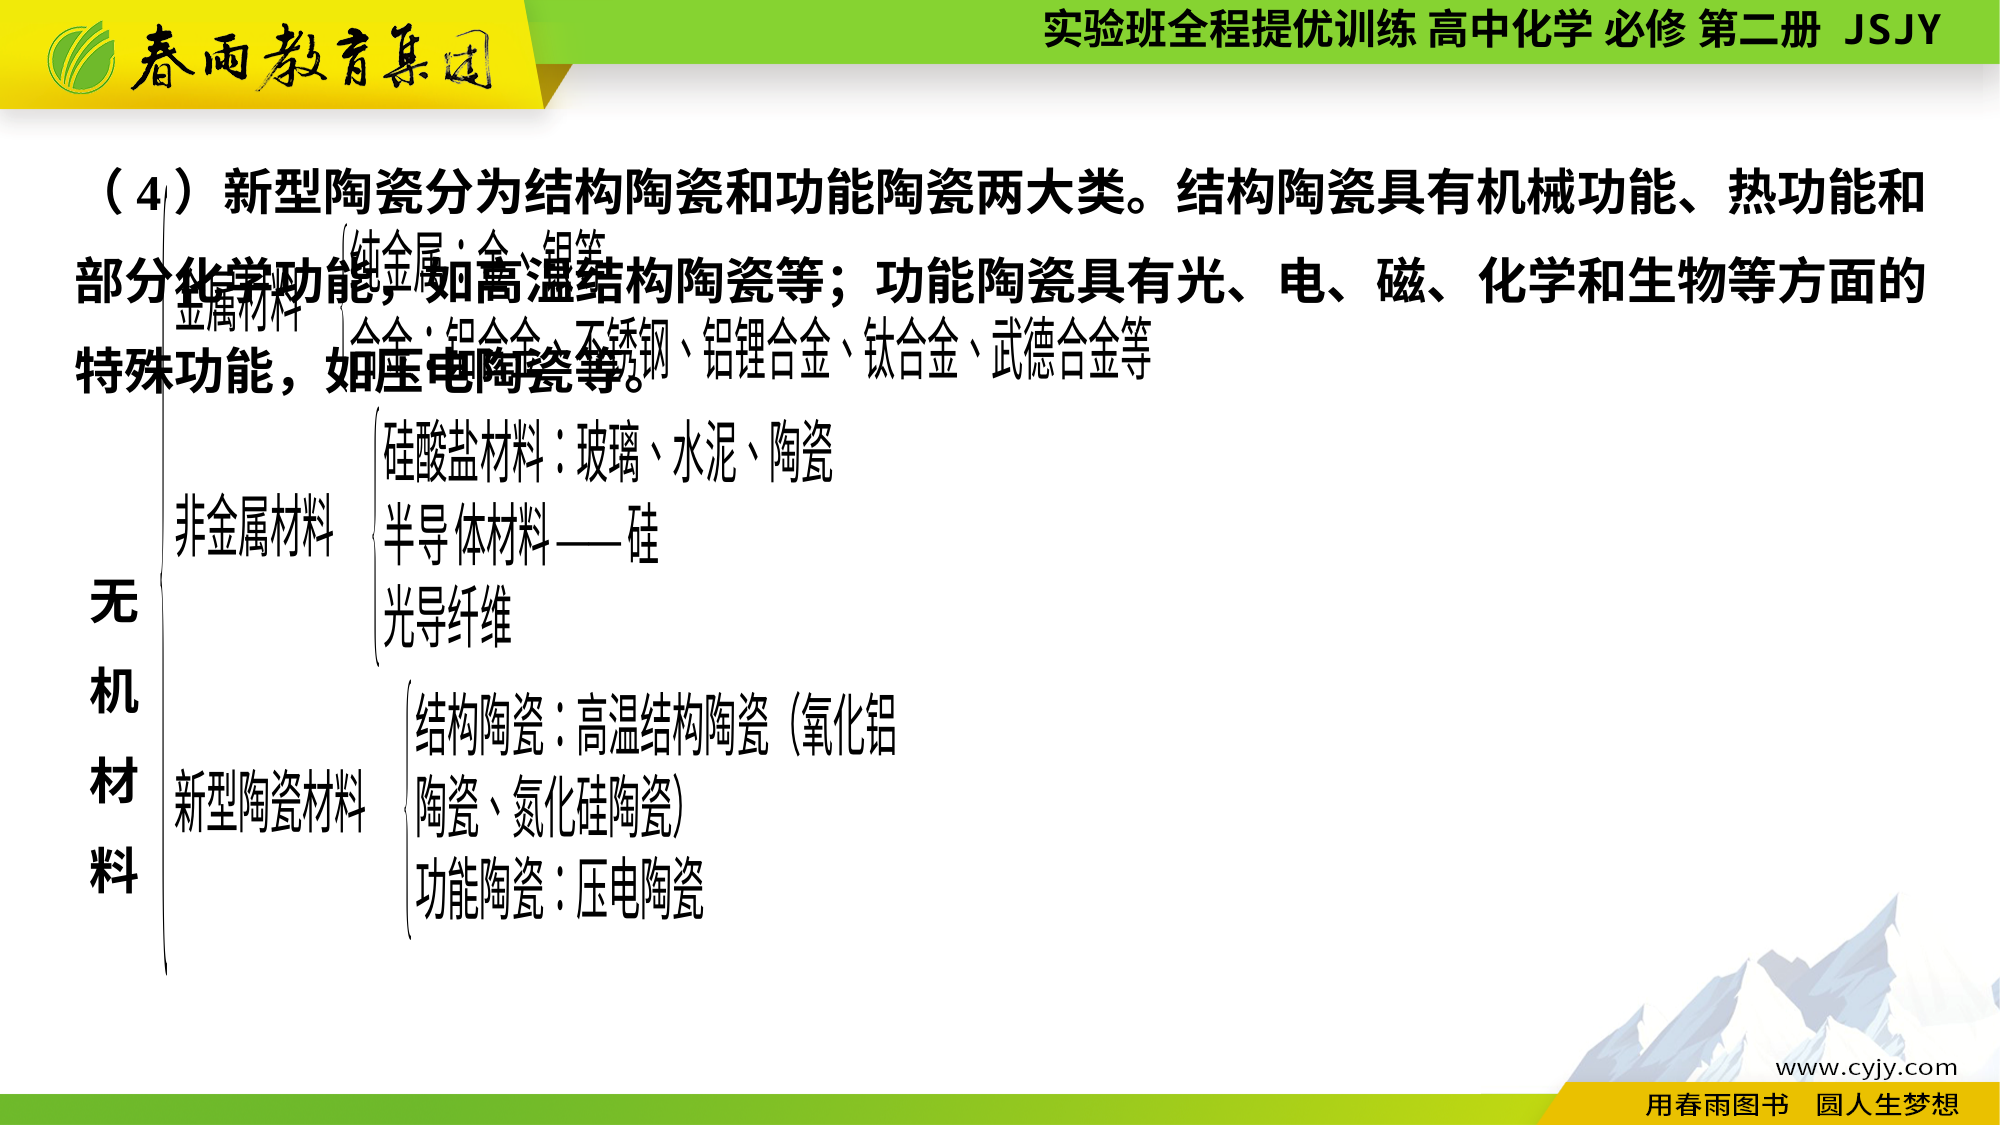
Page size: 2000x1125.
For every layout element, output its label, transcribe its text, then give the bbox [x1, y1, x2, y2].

picture [0, 0, 2000, 1125]
text_box 无 机 材 料 [74, 531, 209, 907]
list （4）新型陶瓷分为结构陶瓷和功能陶瓷两大类。结构陶瓷具有机械功能、热功能和部分化学功能，如高温结构陶瓷等；功能陶瓷具有光、电、磁、化学和生物等方面的特殊功能，如压电陶瓷等。 [59, 122, 1944, 399]
